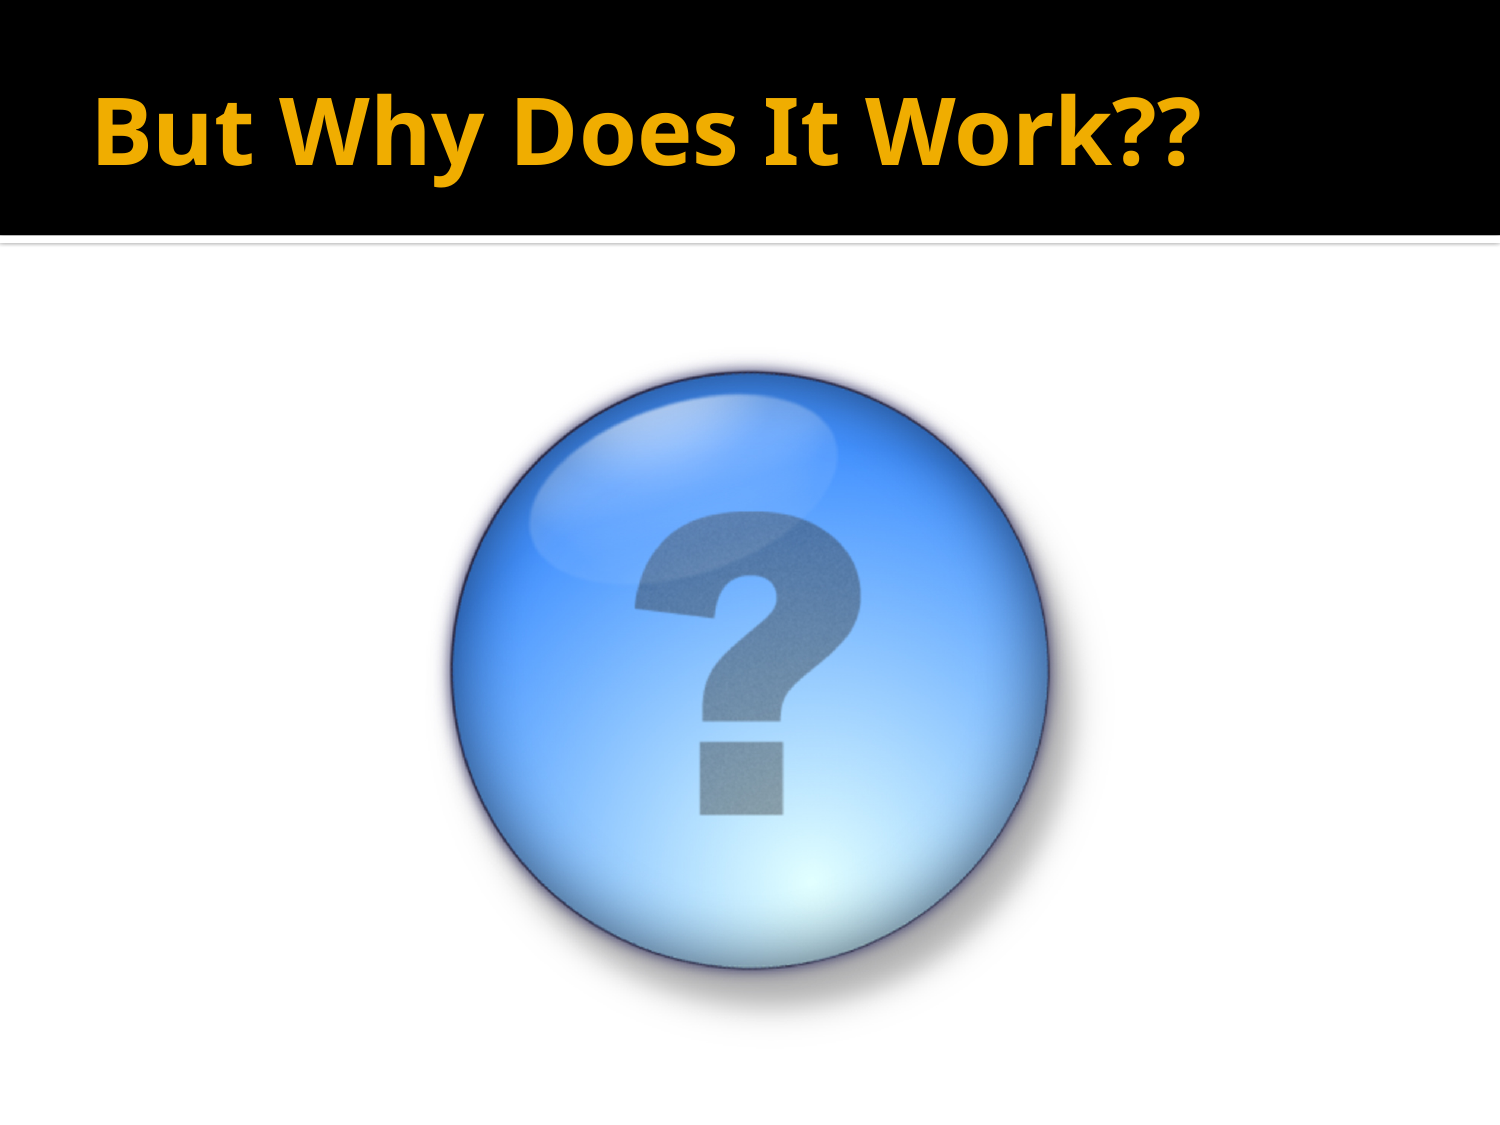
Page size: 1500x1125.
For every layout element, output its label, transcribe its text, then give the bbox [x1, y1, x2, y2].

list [74, 291, 1425, 1050]
title But Why Does It Work?? [75, 25, 1425, 231]
